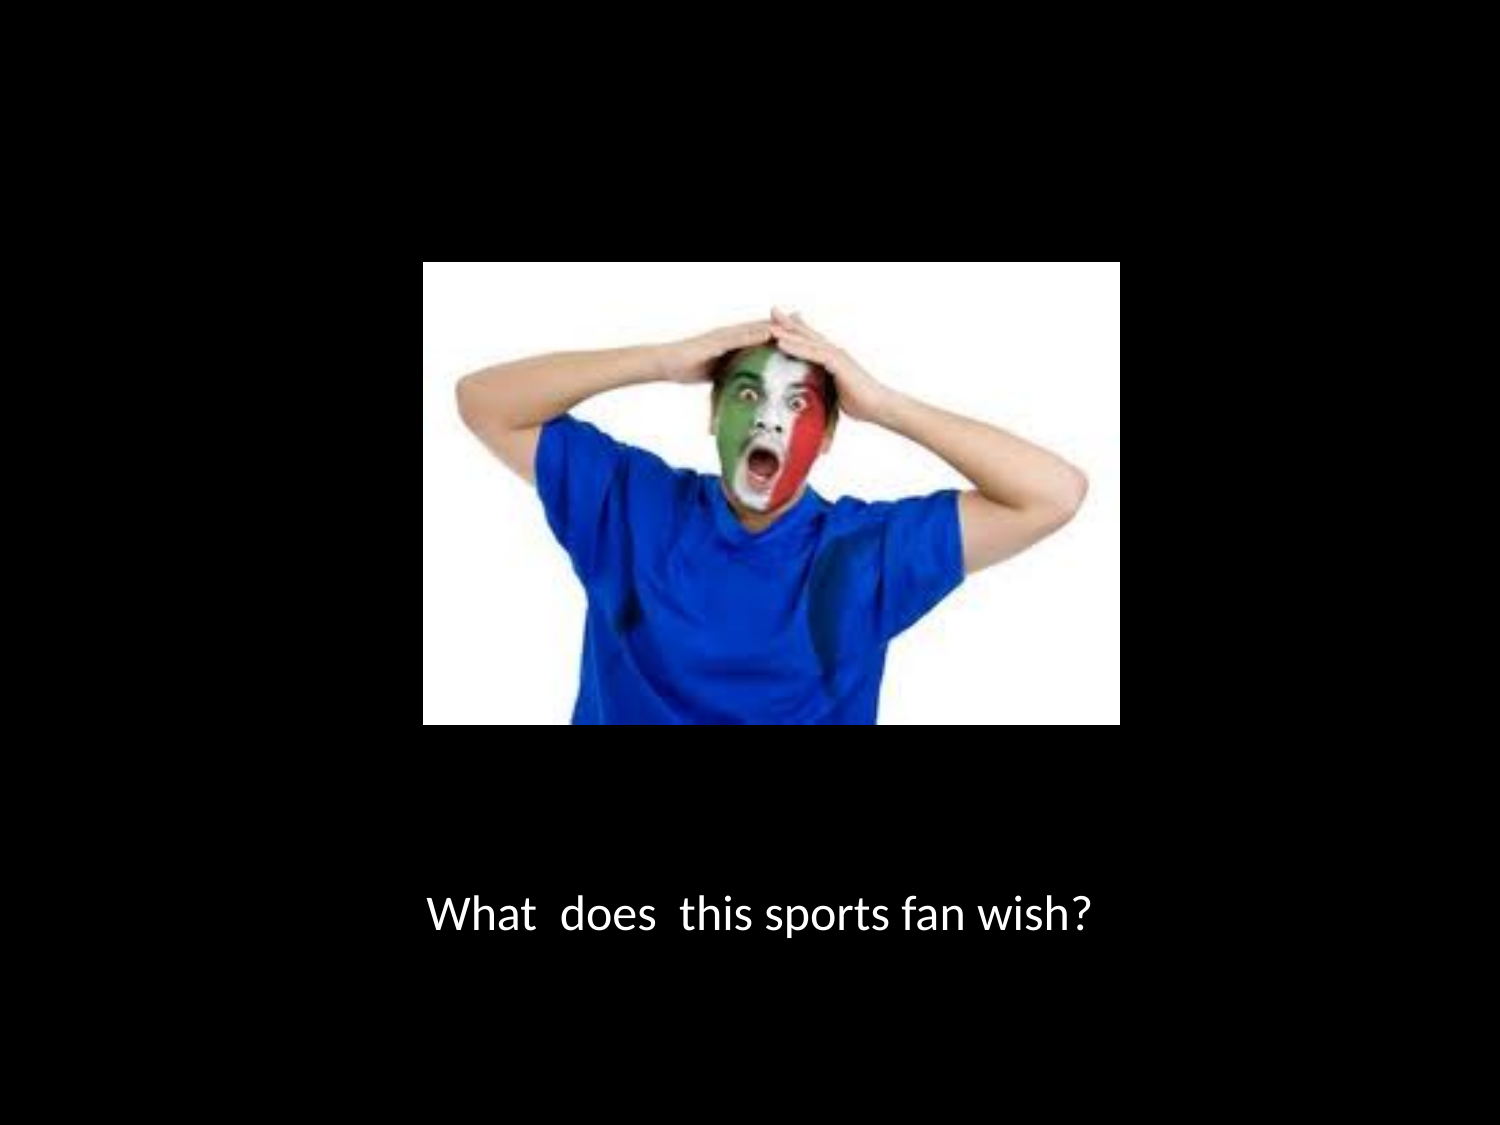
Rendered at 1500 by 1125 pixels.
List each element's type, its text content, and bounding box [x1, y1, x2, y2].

text_box What does this sports fan wish? [411, 873, 1131, 949]
picture [422, 262, 1120, 726]
